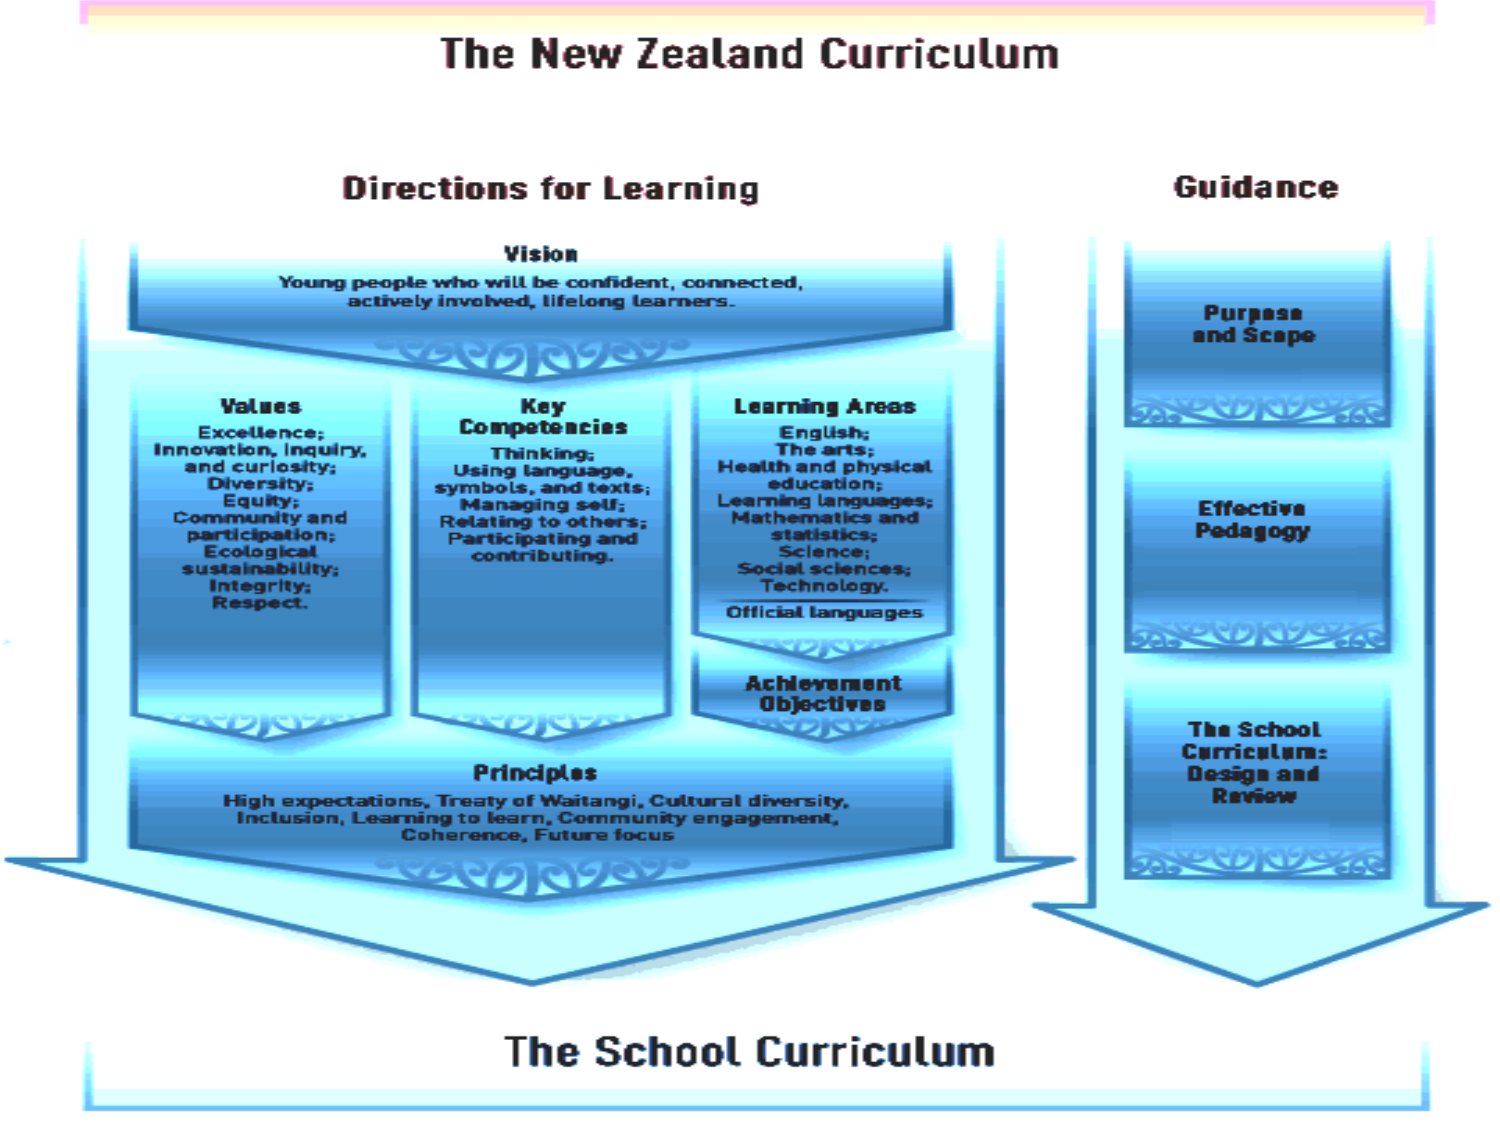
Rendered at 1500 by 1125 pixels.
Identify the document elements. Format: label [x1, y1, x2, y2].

text_box [0, 0, 1500, 1125]
